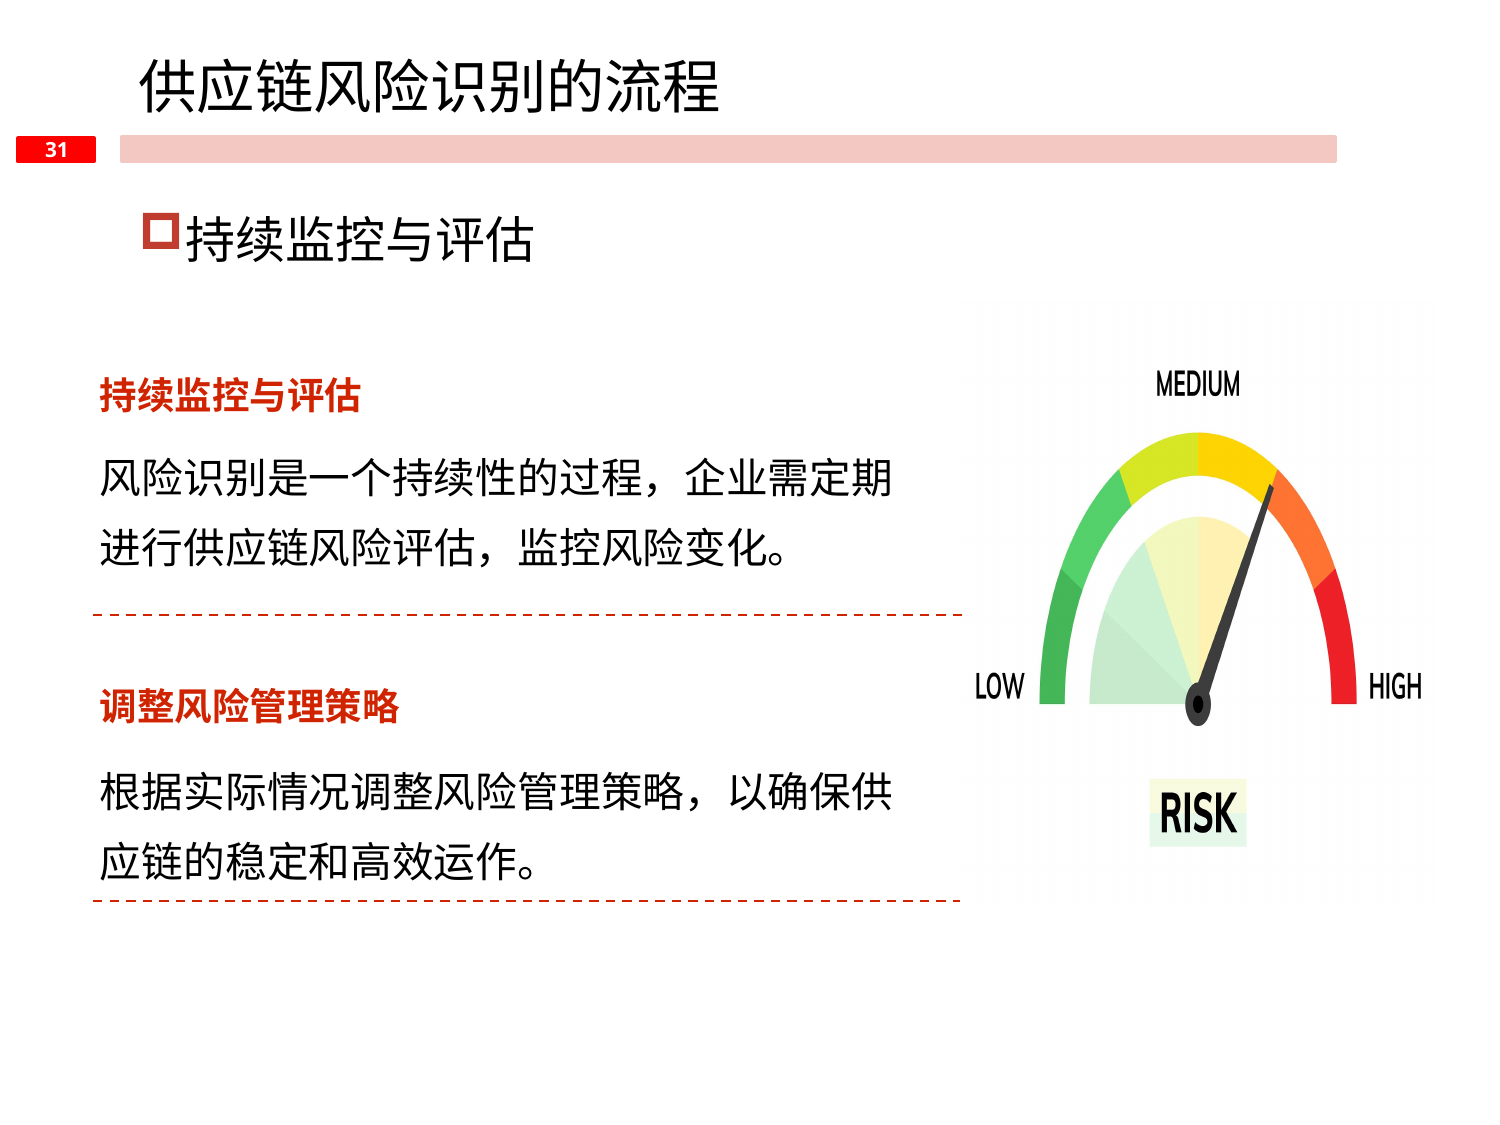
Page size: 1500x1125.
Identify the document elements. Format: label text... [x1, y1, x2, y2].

text_box [17, 129, 97, 189]
text_box 风险识别是一个持续性的过程，企业需定期进行供应链风险评估，监控风险变化。 [84, 416, 923, 580]
text_box 持续监控与评估 [123, 200, 1109, 295]
text_box 供应链风险识别的流程 [123, 42, 958, 128]
picture [959, 300, 1436, 905]
text_box 调整风险管理策略 [84, 649, 914, 730]
text_box 根据实际情况调整风险管理策略，以确保供应链的稳定和高效运作。 [84, 730, 923, 894]
text_box 持续监控与评估 [84, 336, 914, 416]
